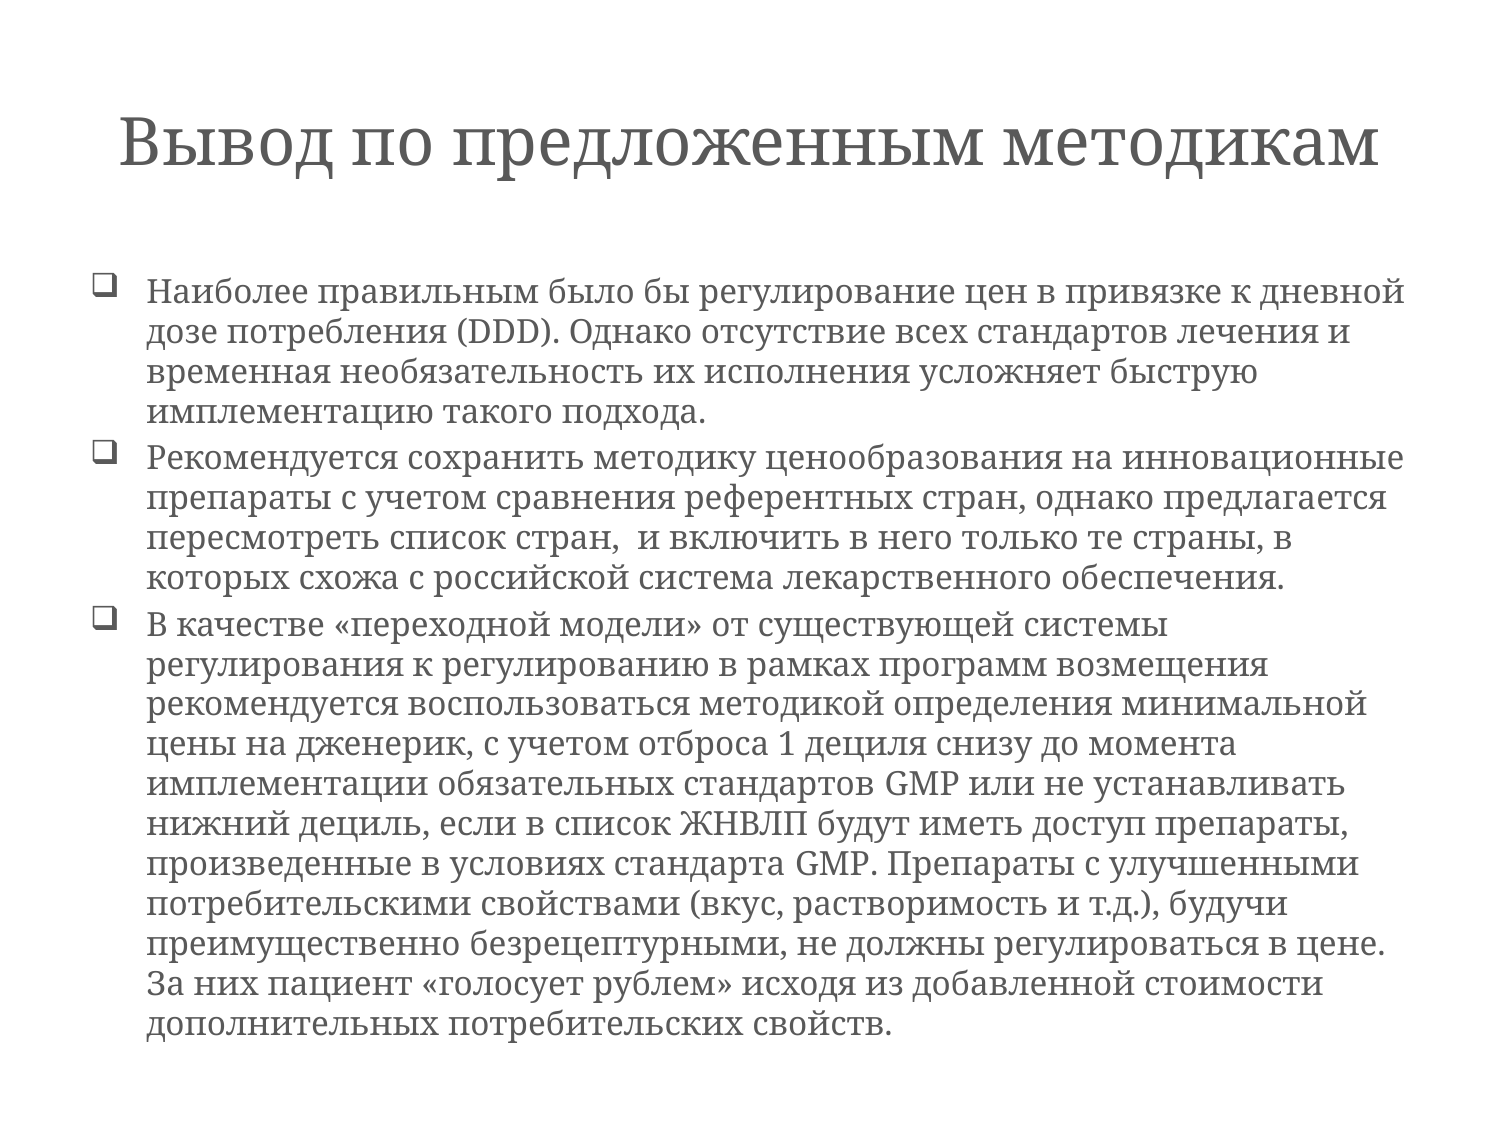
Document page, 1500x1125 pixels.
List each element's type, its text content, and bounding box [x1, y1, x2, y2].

title Вывод по предложенным методикам [75, 45, 1425, 233]
list Наиболее правильным было бы регулирование цен в привязке к дневной дозе потребления (DDD). Однако отсутствие всех стандартов лечения и временная необязательность их исполнения усложняет быструю имплементацию такого подхода. Рекомендуется сохранить методику ценообразования на инновационные препараты с учетом сравнения референтных стран, однако предлагается пересмотреть список стран, и включить в него только те страны, в которых схожа с российской система лекарственного обеспечения. В качестве «переходной модели» от существующей системы регулирования к регулированию в рамках программ возмещения рекомендуется воспользоваться методикой определения минимальной цены на дженерик, с учетом отброса 1 дециля снизу до момента имплементации обязательных стандартов GMP или не устанавливать нижний дециль, если в список ЖНВЛП будут иметь доступ препараты, произведенные в условиях стандарта GMP. Препараты с улучшенными потребительскими свойствами (вкус, растворимость и т.д.), будучи преимущественно безрецептурными, не должны регулироваться в цене. За них пациент «голосует рублем» исходя из добавленной стоимости дополнительных потребительских свойств. [75, 262, 1425, 1005]
